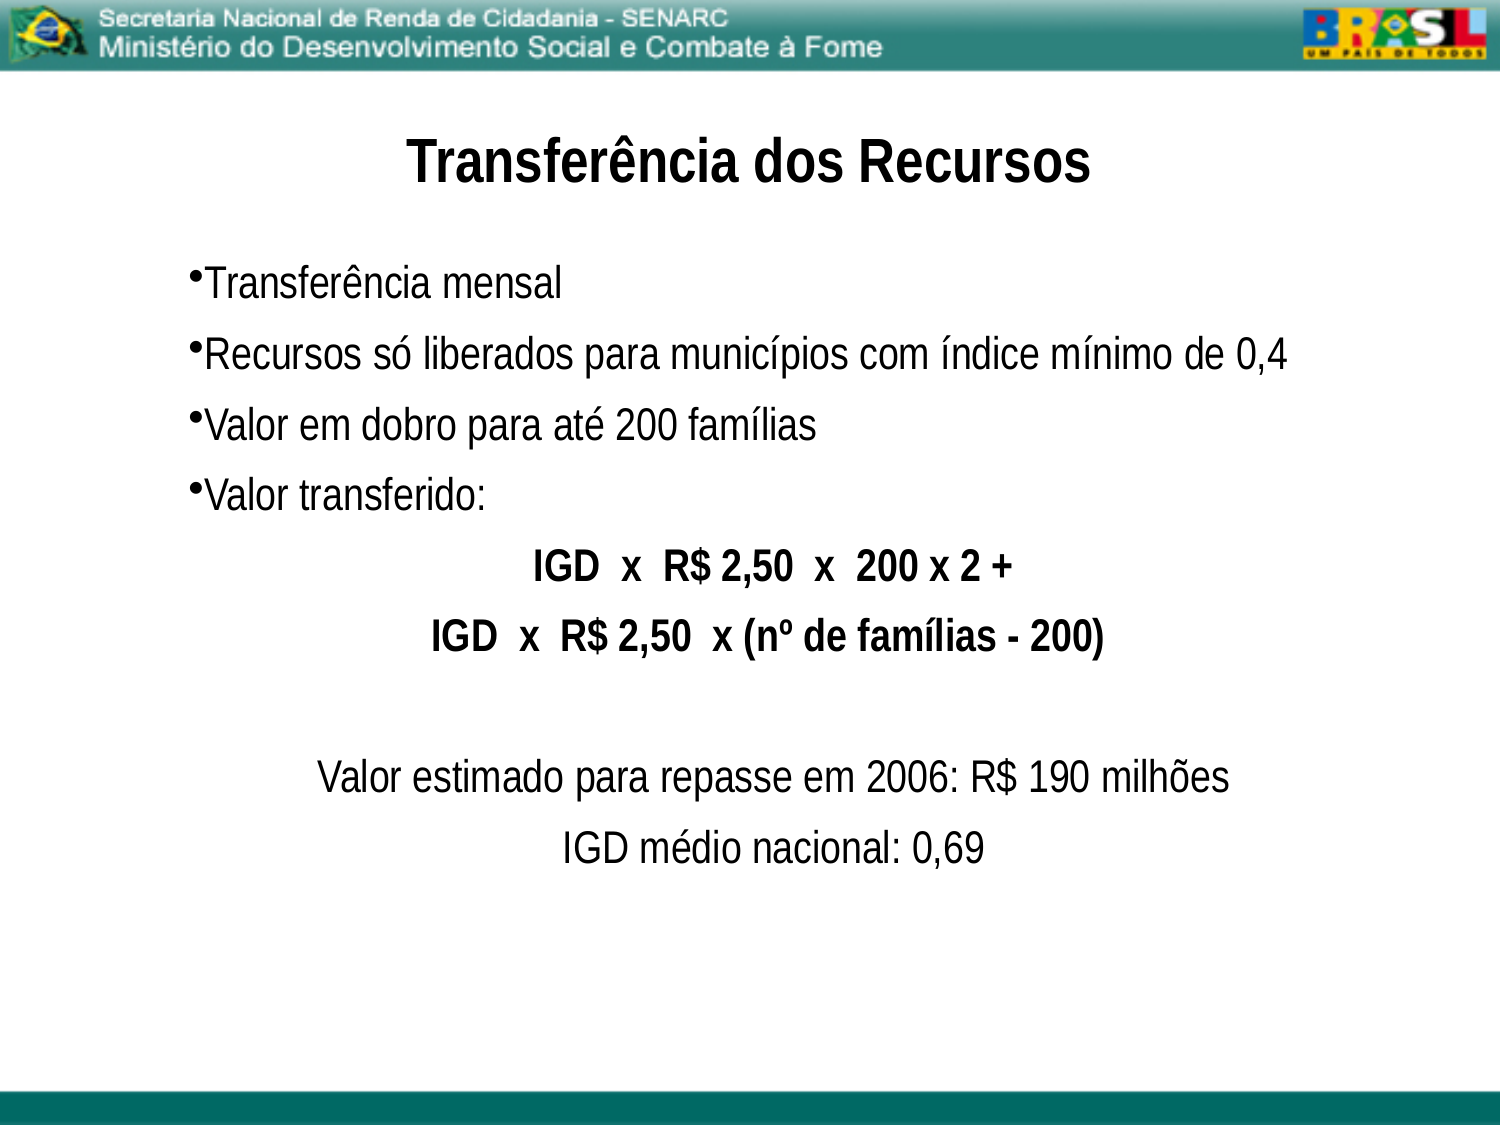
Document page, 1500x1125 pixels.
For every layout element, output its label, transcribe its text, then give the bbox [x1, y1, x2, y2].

text_box Transferência mensal Recursos só liberados para municípios com índice mínimo de 0,4 Valor em dobro para até 200 famílias Valor transferido: IGD x R$ 2,50 x 200 x 2 + IGD x R$ 2,50 x (nº de famílias - 200) Valor estimado para repasse em 2006: R$ 190 milhões IGD médio nacional: 0,69 [74, 249, 1410, 881]
picture [0, 0, 1500, 1125]
text_box Transferência dos Recursos [50, 112, 1450, 203]
